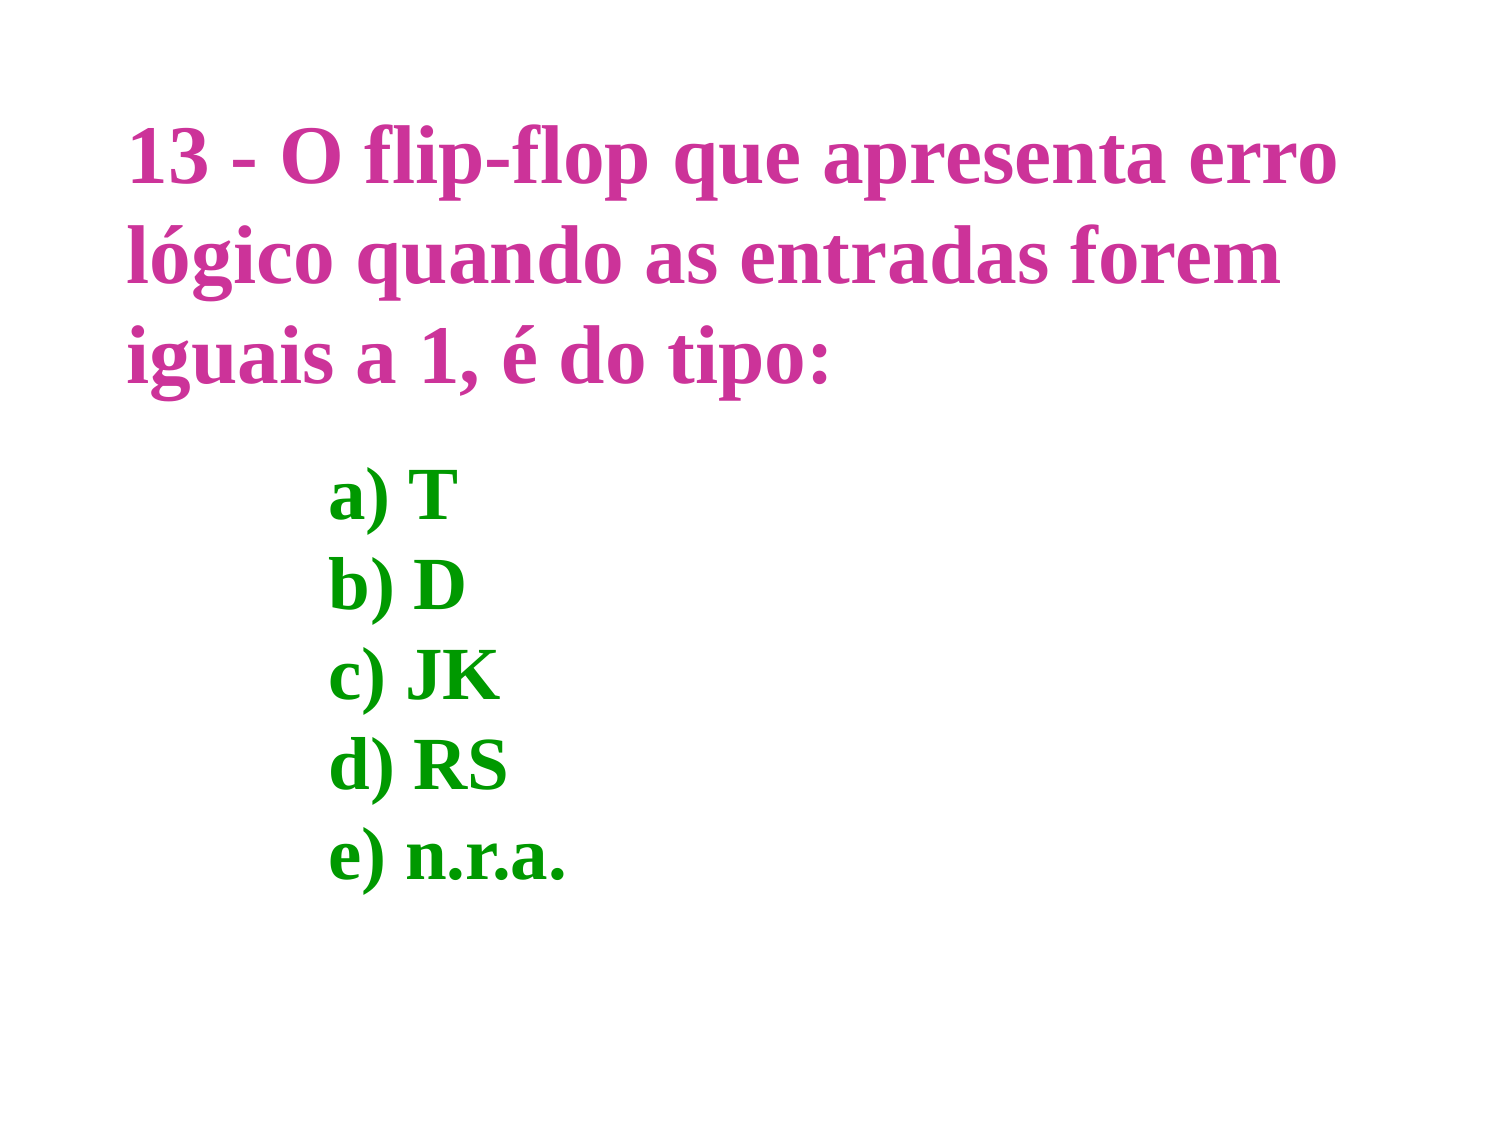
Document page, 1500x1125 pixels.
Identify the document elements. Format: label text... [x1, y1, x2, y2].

text_box a) T b) D c) JK d) RS e) n.r.a. [313, 437, 583, 903]
text_box 13 - O flip-flop que apresenta erro lógico quando as entradas forem iguais a 1, é do tipo: [111, 92, 1357, 408]
